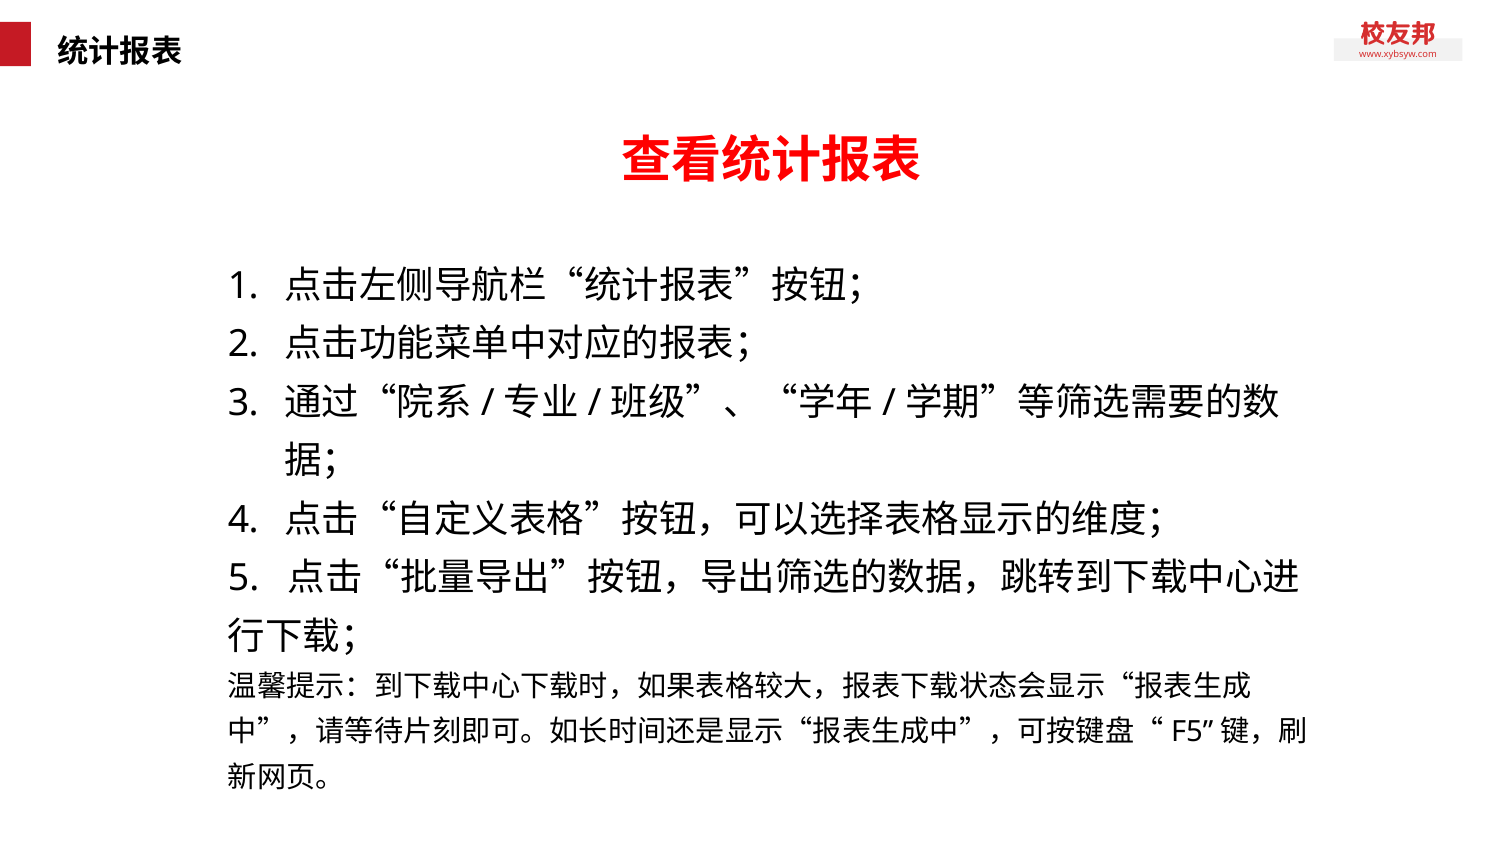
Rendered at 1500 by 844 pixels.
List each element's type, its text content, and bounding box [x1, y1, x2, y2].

picture [1361, 21, 1435, 45]
text_box 查看统计报表 点击左侧导航栏“统计报表”按钮； 点击功能菜单中对应的报表； 通过“院系/专业/班级”、“学年/学期”等筛选需要的数据； 点击“自定义表格”按钮，可以选择表格显示的维度； 5. 点击“批量导出”按钮，导出筛选的数据，跳转到下载中心进行下载； 温馨提示：到下载中心下载时，如果表格较大，报表下载状态会显示“报表生成中”，请等待片刻即可。如长时间还是显示“报表生成中”，可按键盘“F5”键，刷新网页。 [213, 120, 1330, 801]
title 统计报表 [42, 11, 939, 77]
